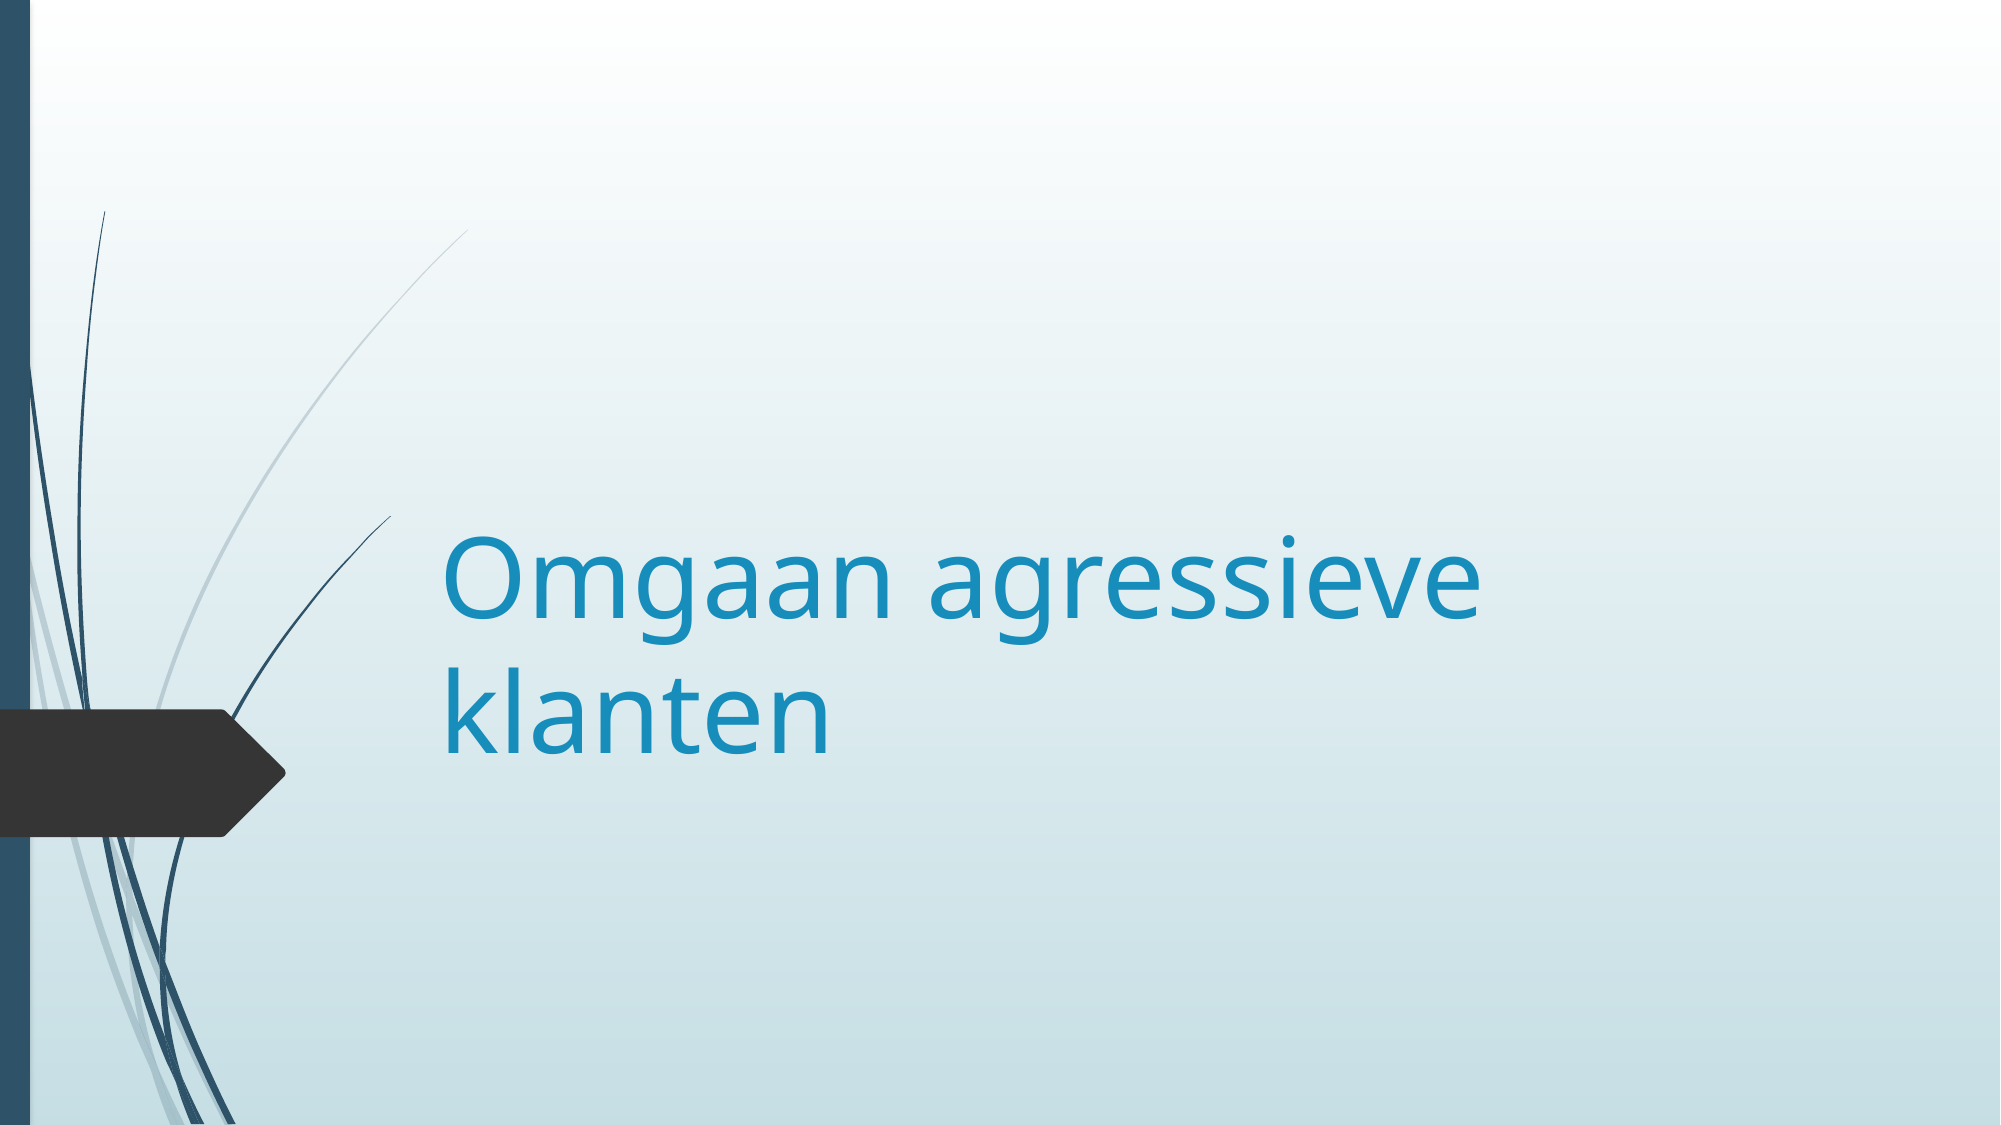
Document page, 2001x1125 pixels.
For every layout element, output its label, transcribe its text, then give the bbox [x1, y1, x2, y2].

title Omgaan agressieve klanten [424, 412, 1888, 784]
